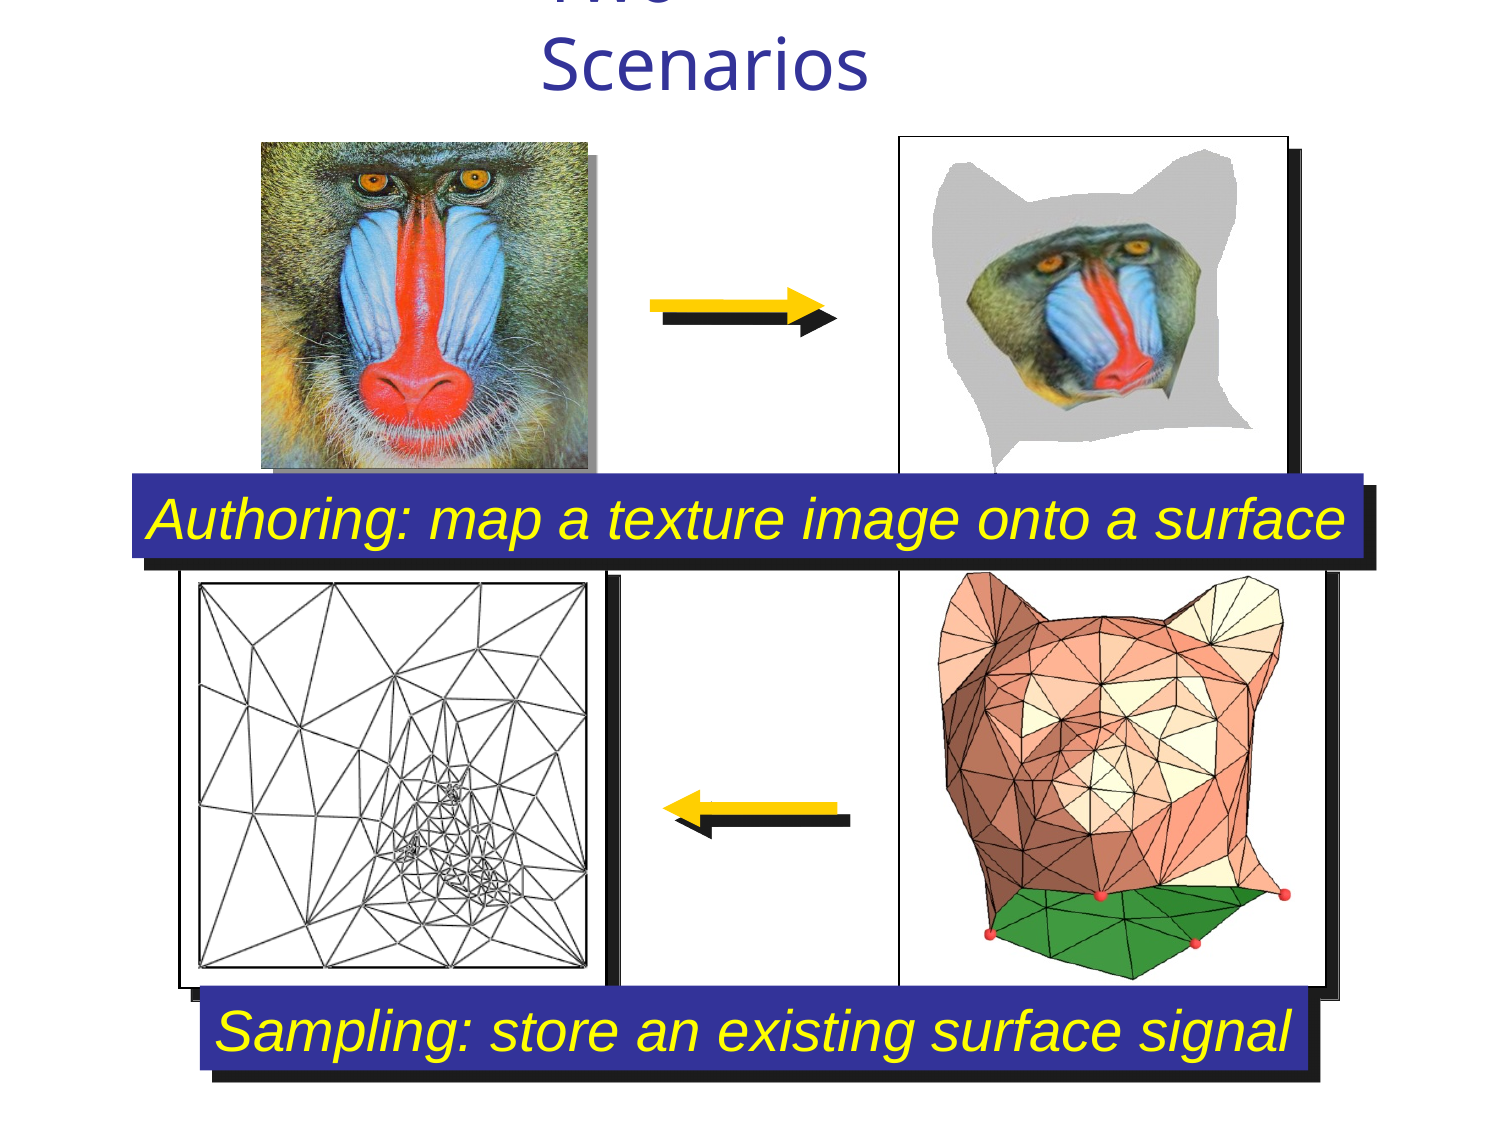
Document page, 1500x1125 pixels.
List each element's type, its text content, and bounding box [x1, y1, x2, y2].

picture [180, 564, 606, 987]
title Two Scenarios [525, 12, 1025, 113]
picture [899, 561, 1326, 987]
text_box Authoring: map a texture image onto a surface [132, 473, 1364, 559]
text_box [649, 299, 826, 312]
text_box Sampling: store an existing surface signal [199, 985, 1309, 1071]
picture [261, 142, 588, 469]
text_box [662, 802, 838, 815]
picture [899, 137, 1288, 475]
